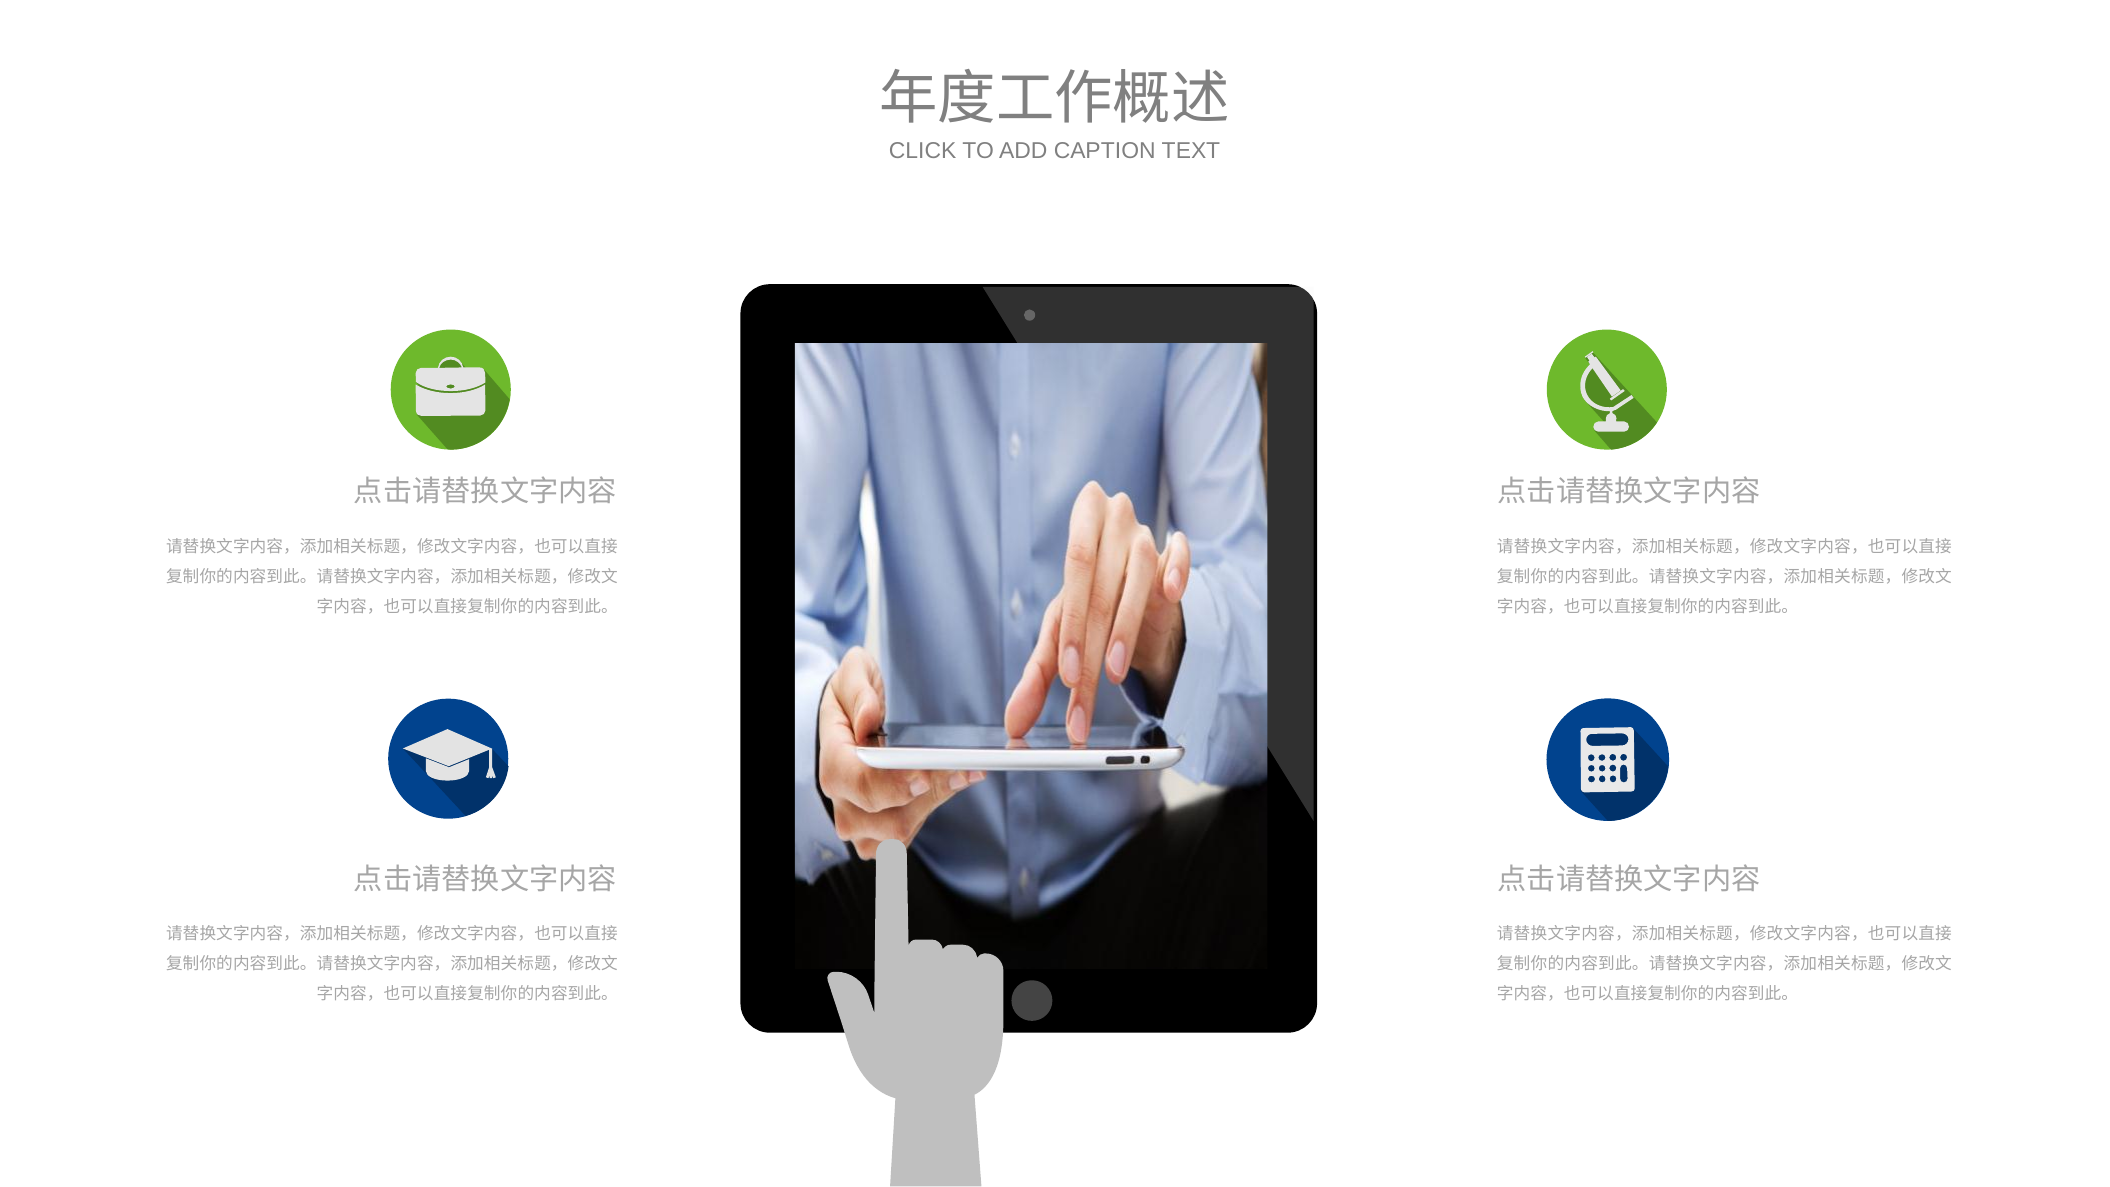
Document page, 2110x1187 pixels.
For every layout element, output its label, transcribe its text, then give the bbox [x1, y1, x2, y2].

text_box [390, 329, 511, 450]
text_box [1546, 698, 1670, 821]
text_box 请替换文字内容，添加相关标题，修改文字内容，也可以直接复制你的内容到此。请替换文字内容，添加相关标题，修改文字内容，也可以直接复制你的内容到此。 [156, 912, 619, 1003]
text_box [388, 698, 509, 819]
text_box CLICK TO ADD CAPTION TEXT [865, 135, 1245, 163]
text_box 年度工作概述 [865, 60, 1245, 131]
text_box 请替换文字内容，添加相关标题，修改文字内容，也可以直接复制你的内容到此。请替换文字内容，添加相关标题，修改文字内容，也可以直接复制你的内容到此。 [1496, 525, 1953, 616]
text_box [740, 284, 1318, 1033]
text_box 请替换文字内容，添加相关标题，修改文字内容，也可以直接复制你的内容到此。请替换文字内容，添加相关标题，修改文字内容，也可以直接复制你的内容到此。 [156, 525, 619, 616]
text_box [1546, 329, 1667, 450]
text_box 点击请替换文字内容 [353, 860, 618, 896]
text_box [827, 839, 1004, 1187]
text_box 点击请替换文字内容 [1497, 860, 1762, 896]
text_box 点击请替换文字内容 [353, 472, 618, 508]
text_box 请替换文字内容，添加相关标题，修改文字内容，也可以直接复制你的内容到此。请替换文字内容，添加相关标题，修改文字内容，也可以直接复制你的内容到此。 [1496, 912, 1953, 1003]
text_box 点击请替换文字内容 [1497, 472, 1762, 508]
